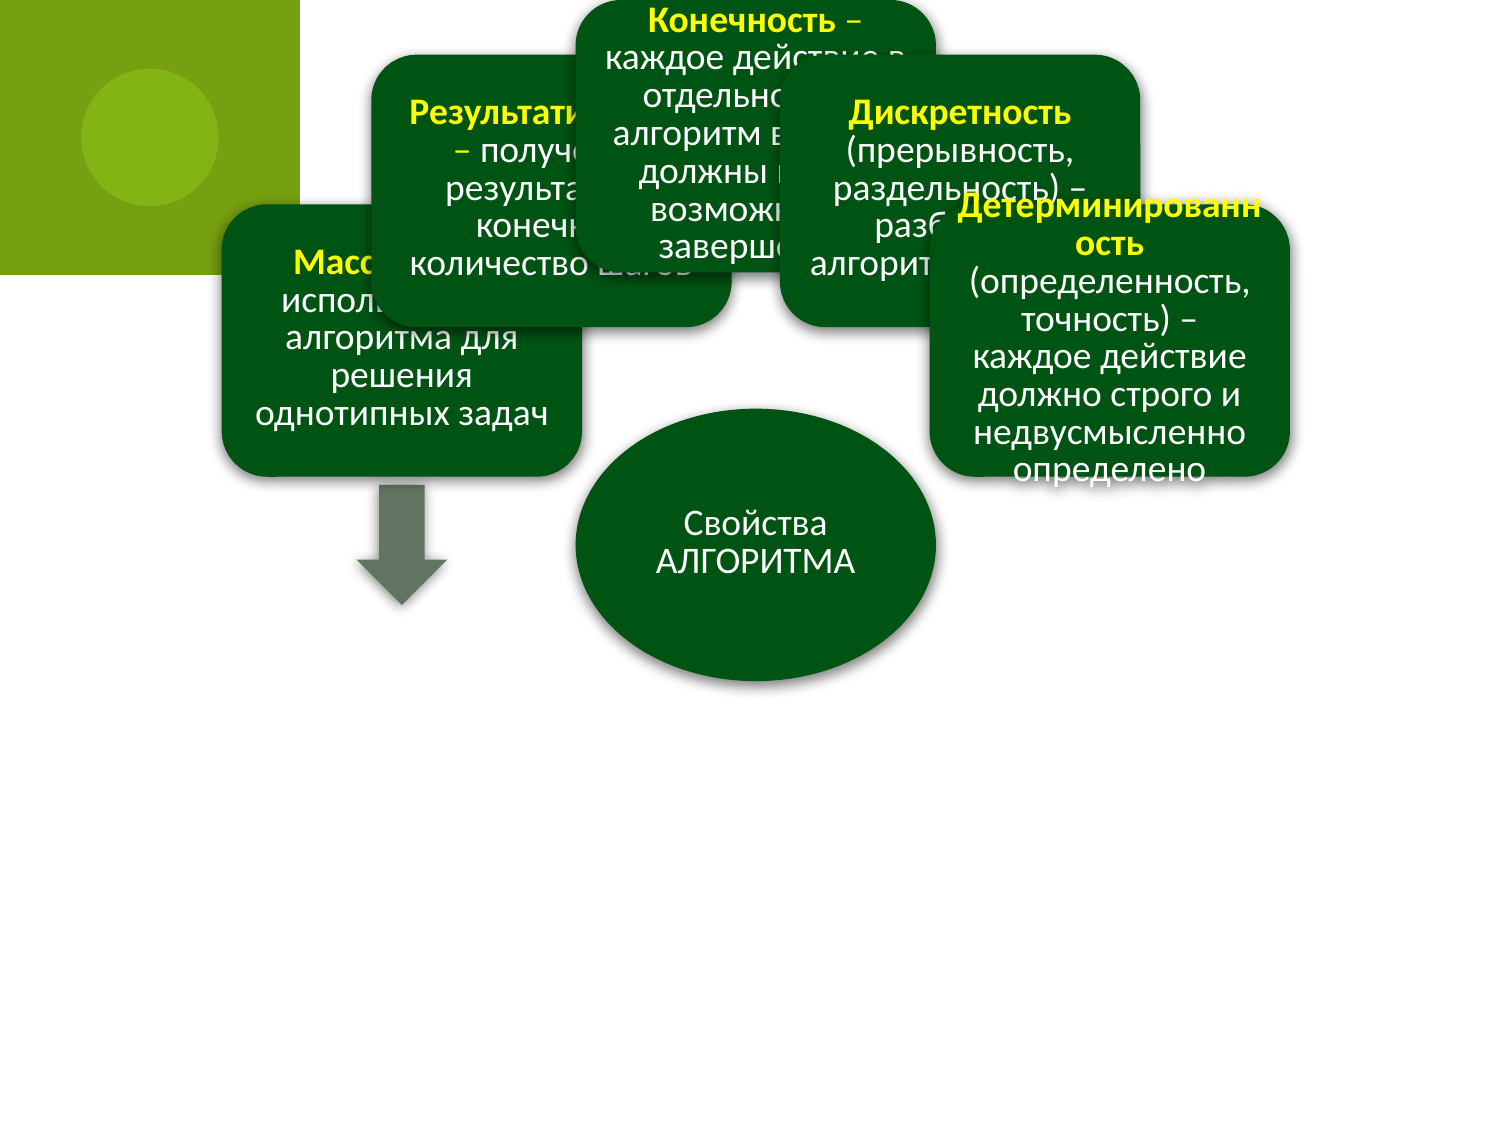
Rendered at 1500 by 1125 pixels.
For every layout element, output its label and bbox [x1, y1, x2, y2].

text_box [34, 0, 1477, 1091]
